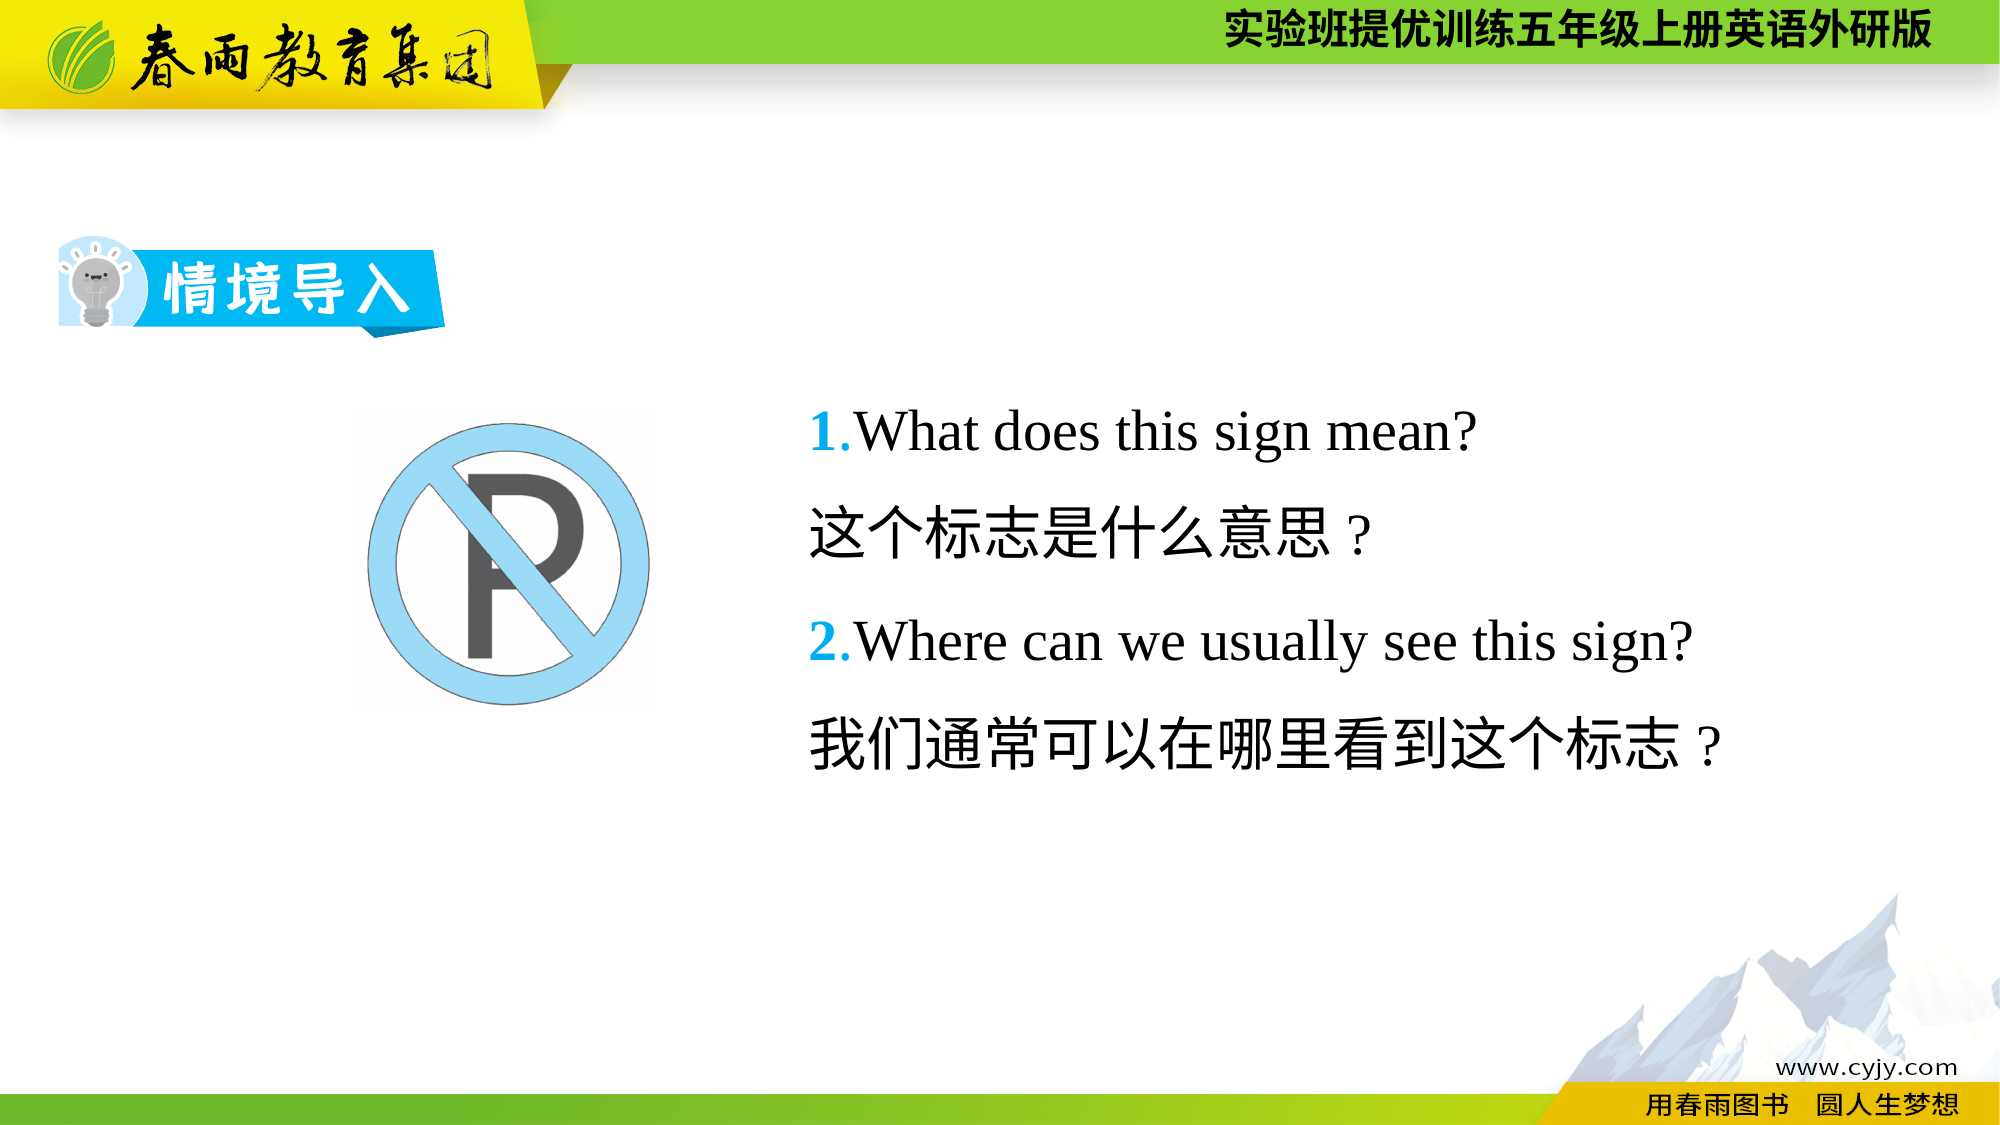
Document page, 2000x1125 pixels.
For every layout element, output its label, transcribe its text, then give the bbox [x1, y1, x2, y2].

list 1.What does this sign mean? 这个标志是什么意思? 2.Where can we usually see this sign? 我们通常可以在哪里看到这个标志? [57, 349, 1945, 776]
picture [0, 0, 2000, 1125]
